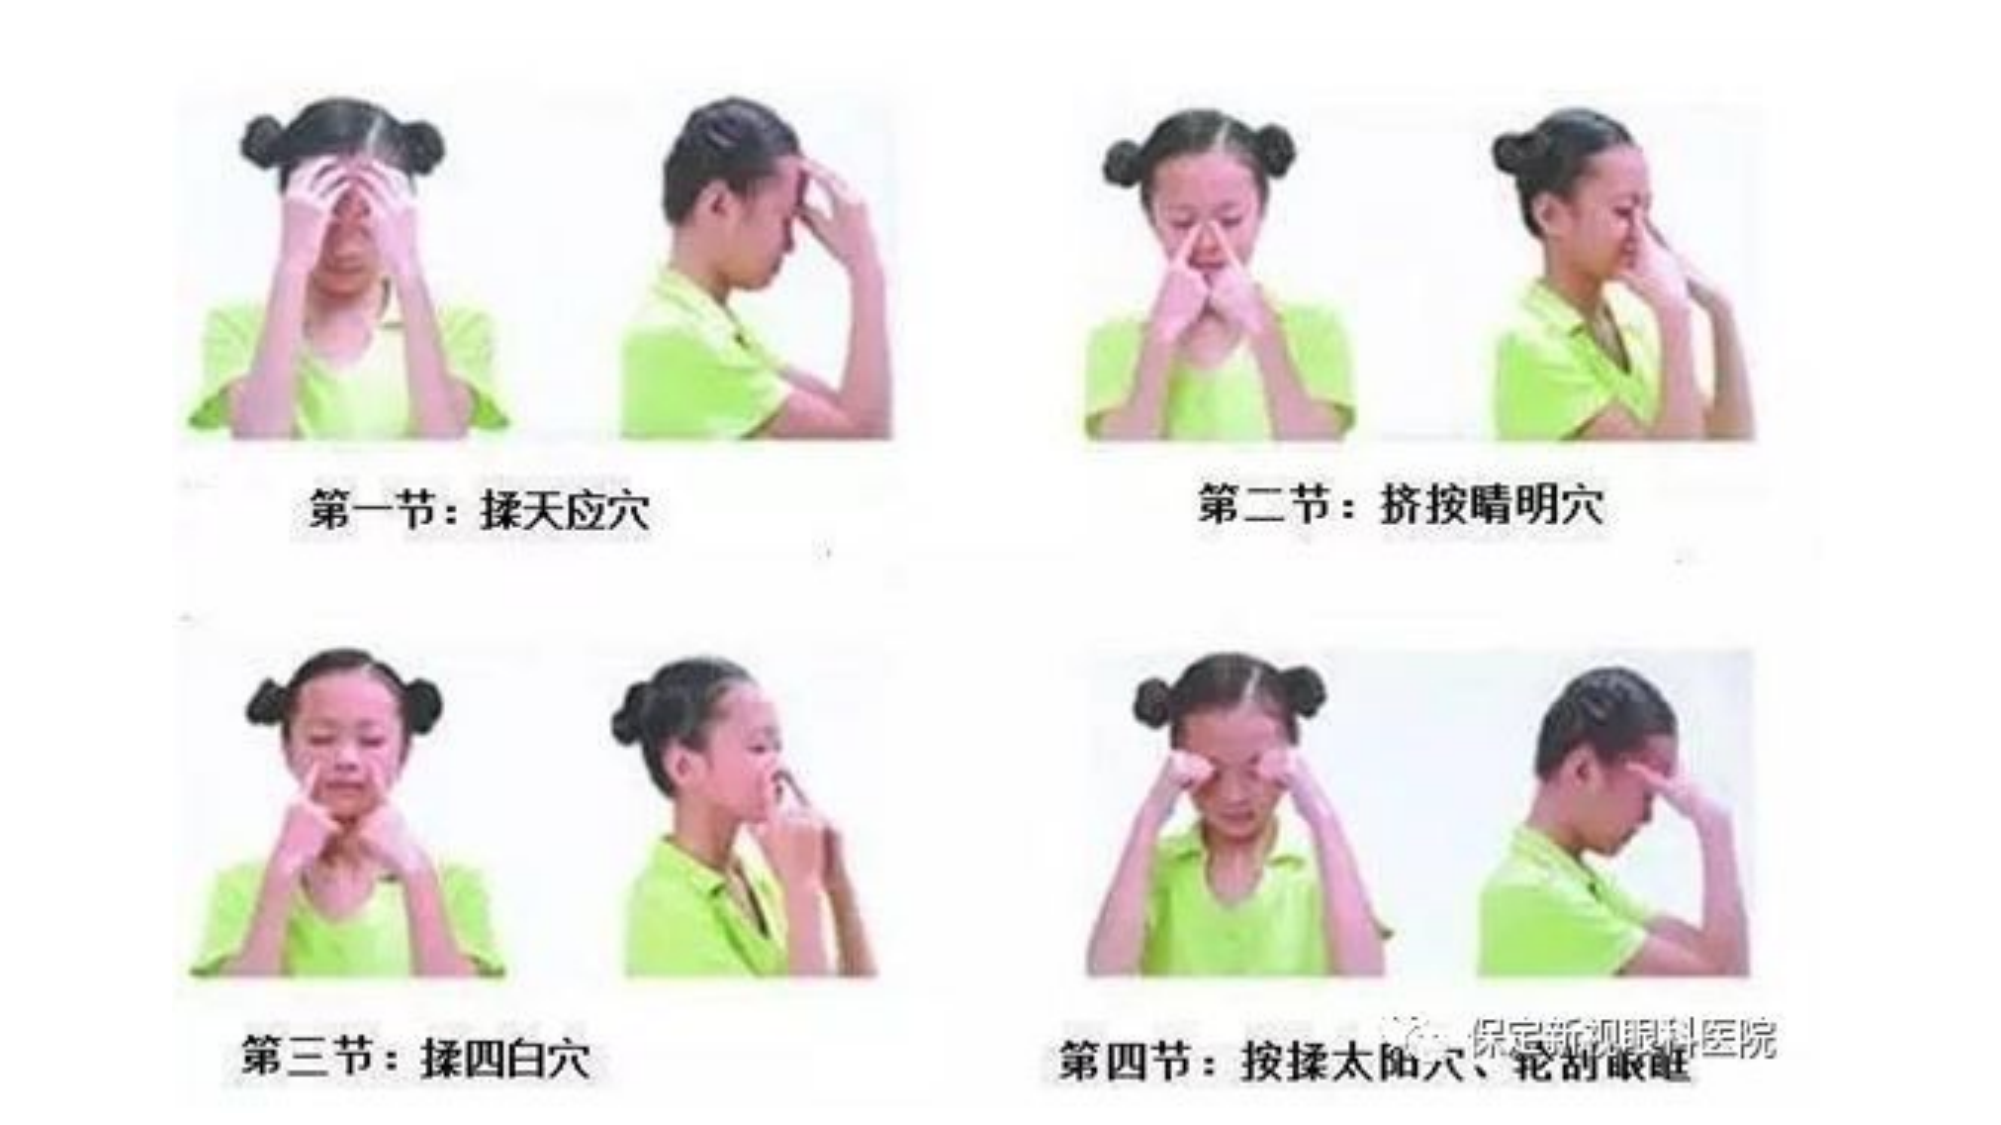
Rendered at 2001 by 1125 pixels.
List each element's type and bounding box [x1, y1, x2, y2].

picture [172, 38, 1828, 1113]
